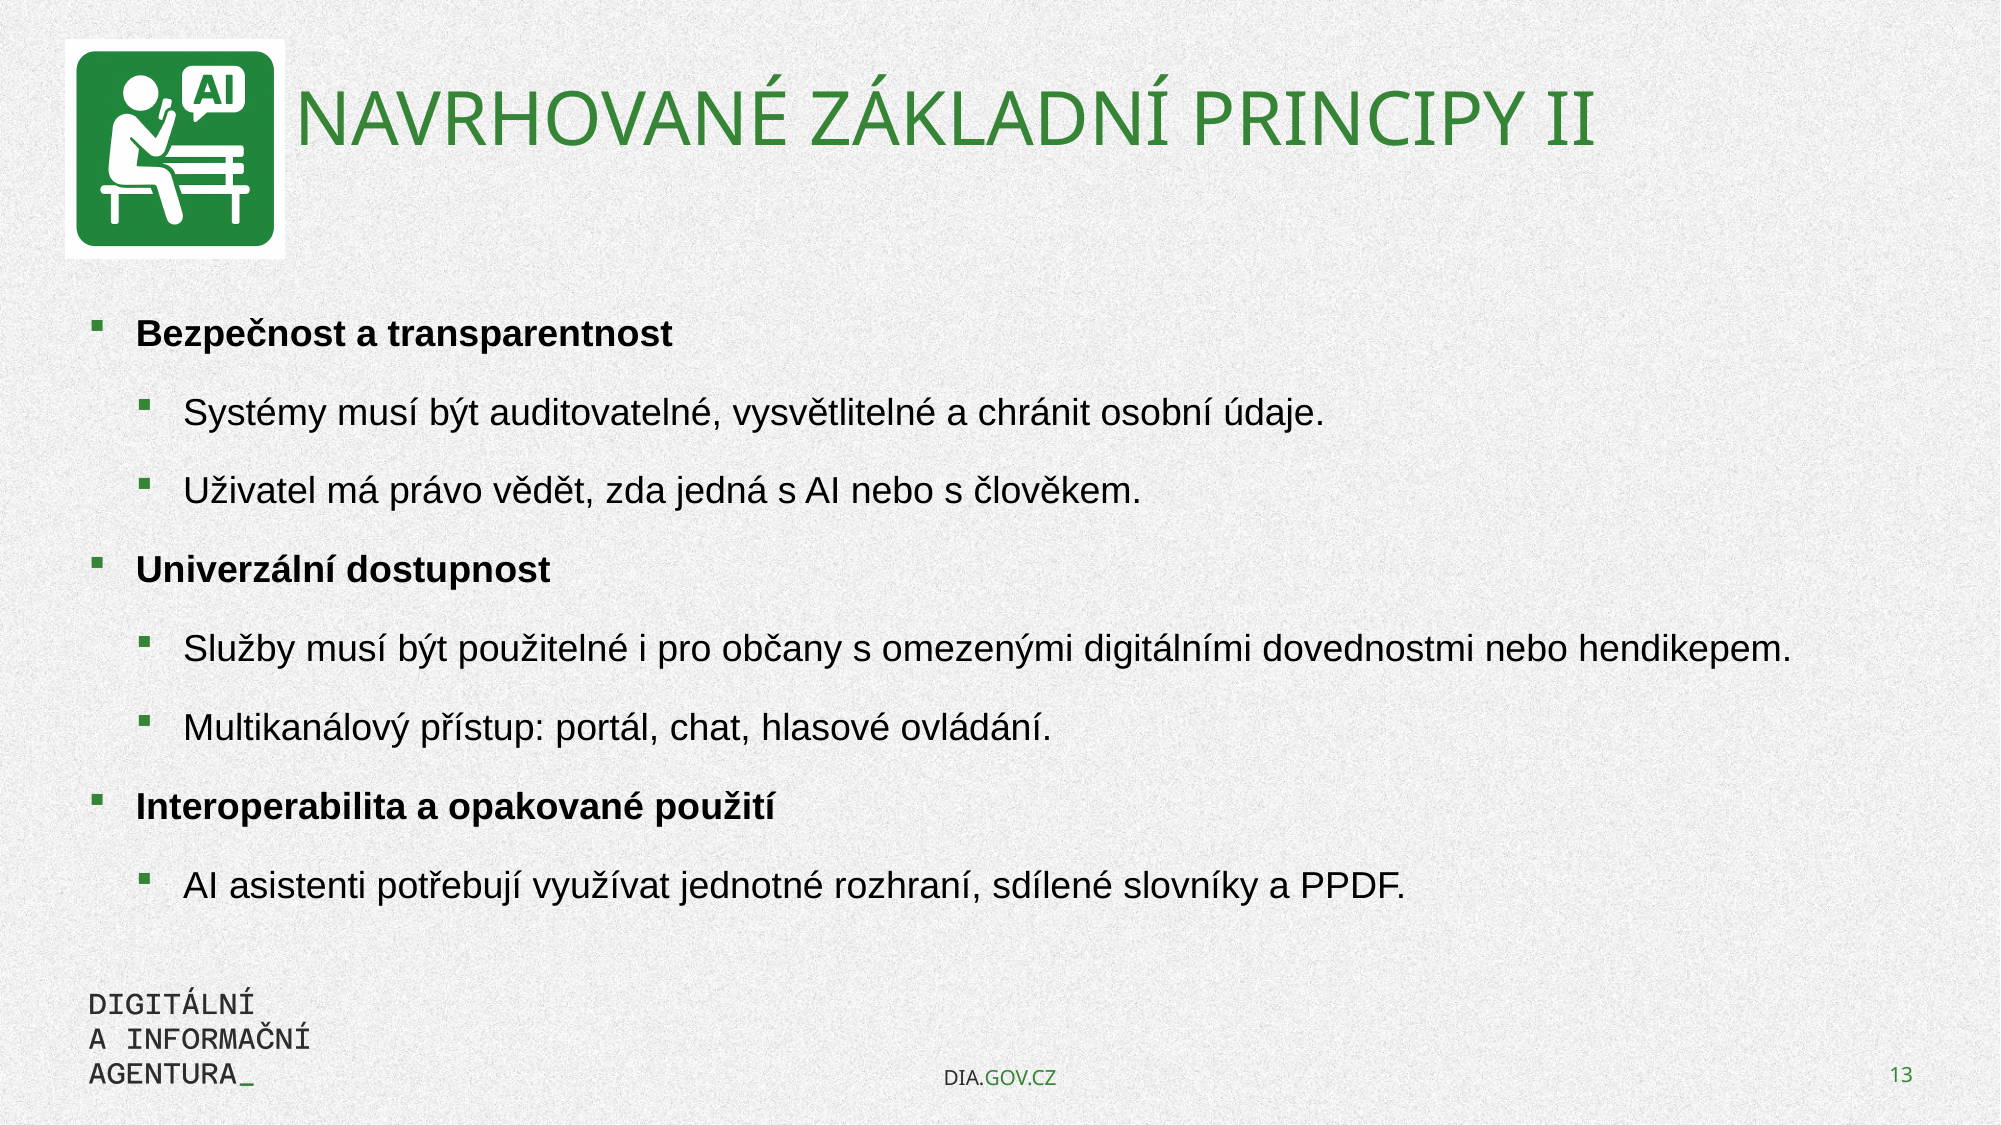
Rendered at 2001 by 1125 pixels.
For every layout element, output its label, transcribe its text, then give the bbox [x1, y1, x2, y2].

title Navrhované Základní principy II [294, 70, 1912, 284]
picture [0, 0, 2001, 1125]
slide_number 13 [1612, 1037, 1928, 1098]
footer DIA.GOV.CZ [558, 1037, 1442, 1098]
list Bezpečnost a transparentnost Systémy musí být auditovatelné, vysvětlitelné a chránit osobní údaje. Uživatel má právo vědět, zda jedná s AI nebo s člověkem. Univerzální dostupnost Služby musí být použitelné i pro občany s omezenými digitálními dovednostmi nebo hendikepem. Multikanálový přístup: portál, chat, hlasové ovládání. Interoperabilita a opakované použití AI asistenti potřebují využívat jednotné rozhraní, sdílené slovníky a PPDF. [88, 299, 1912, 980]
